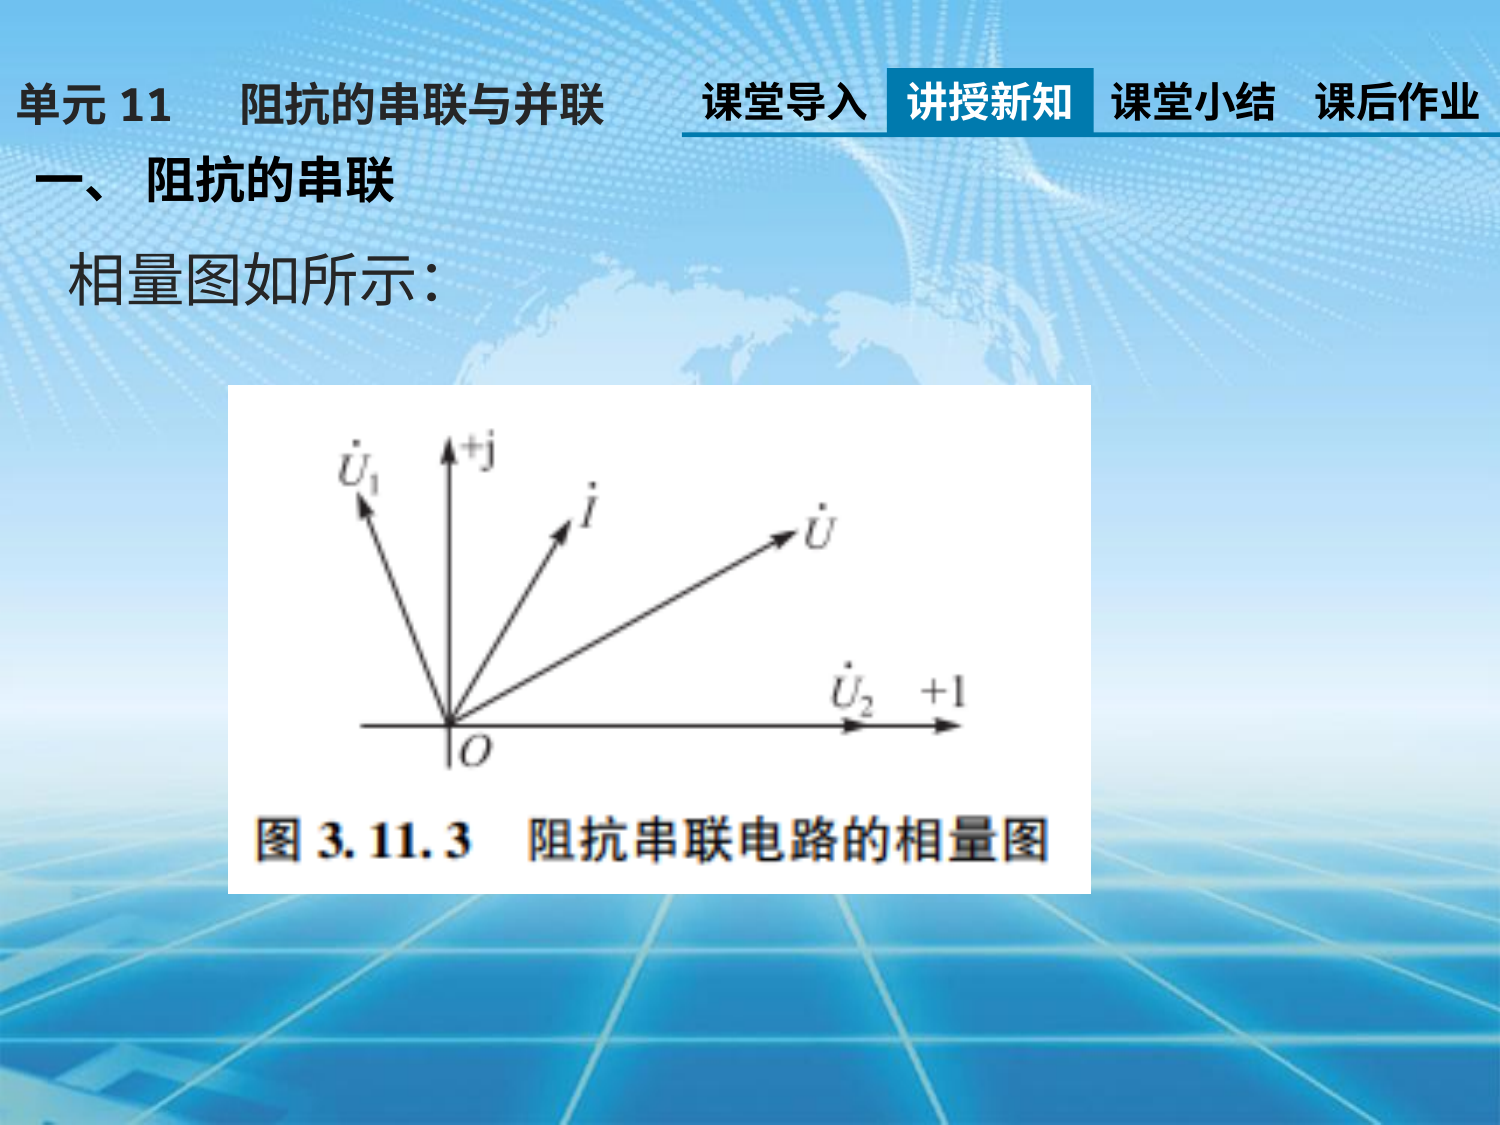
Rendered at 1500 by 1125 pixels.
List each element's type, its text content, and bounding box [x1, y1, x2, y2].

text_box 相量图如所示： [53, 235, 806, 321]
picture [0, 0, 1500, 1125]
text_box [1, 67, 1500, 139]
text_box 一、 阻抗的串联 [19, 139, 1055, 206]
